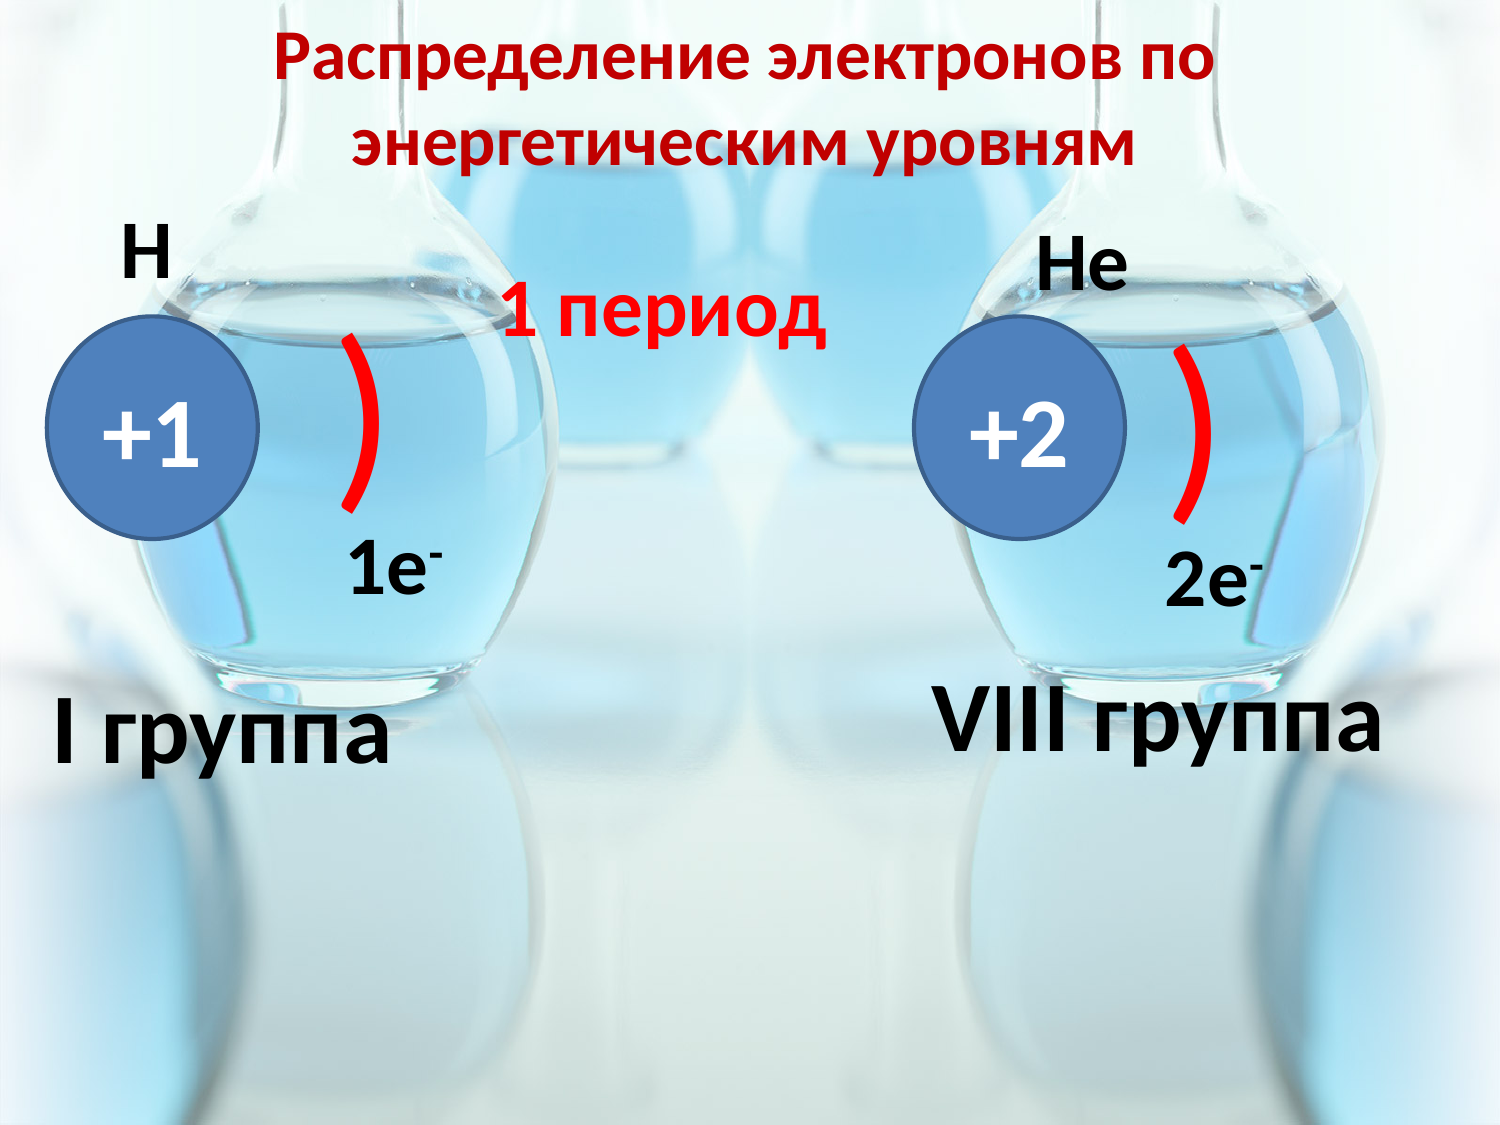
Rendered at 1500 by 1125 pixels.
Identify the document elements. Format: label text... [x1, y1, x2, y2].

text_box 1e- [329, 503, 459, 619]
text_box +2 [911, 314, 1128, 542]
text_box I группа [36, 656, 408, 791]
text_box +1 [44, 314, 260, 542]
text_box ) [317, 269, 410, 535]
text_box ) [1149, 281, 1242, 546]
picture [0, 0, 1500, 1125]
text_box VIII группа [916, 644, 1400, 780]
title Распределение электронов по энергетическим уровням [70, 0, 1421, 188]
text_box 1 период [481, 246, 843, 361]
text_box Н [105, 187, 188, 303]
text_box Не [1020, 199, 1145, 314]
text_box 2e- [1150, 515, 1279, 631]
